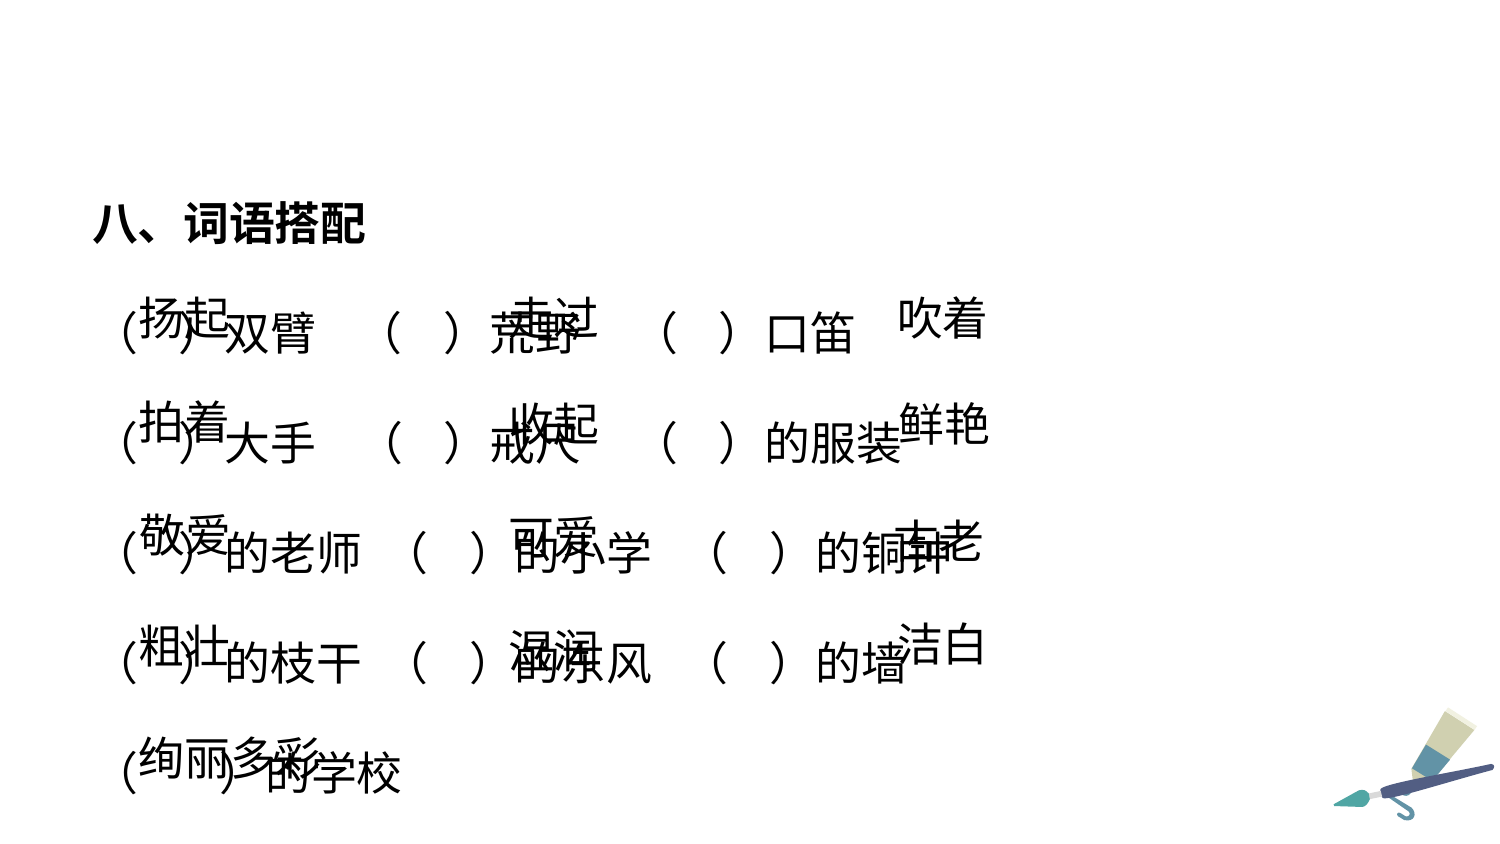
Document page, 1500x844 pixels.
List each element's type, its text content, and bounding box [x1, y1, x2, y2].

text_box 绚丽多彩 [123, 722, 337, 793]
text_box 粗壮 [123, 610, 245, 681]
text_box 敬爱 [124, 499, 247, 569]
text_box 走过 [493, 281, 615, 352]
text_box 收起 [493, 388, 615, 459]
text_box 扬起 [123, 282, 245, 353]
text_box 可爱 [493, 500, 615, 571]
text_box 古老 [878, 505, 1000, 575]
text_box 拍着 [123, 386, 245, 457]
text_box 鲜艳 [883, 388, 1006, 459]
text_box 吹着 [882, 281, 1004, 352]
text_box 八、词语搭配 （ ）双臂 （ ）荒野 （ ）口笛 （ ）大手 （ ）戒尺 （ ）的服装 （ ）的老师 （ ）的小学 （ ）的铜钟 （ ）的枝干 （ ）的东风 （ ）的墙 （ ）的学校 [77, 132, 1444, 844]
text_box 湿润 [493, 615, 615, 685]
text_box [1358, 708, 1481, 844]
text_box 洁白 [882, 608, 1004, 679]
